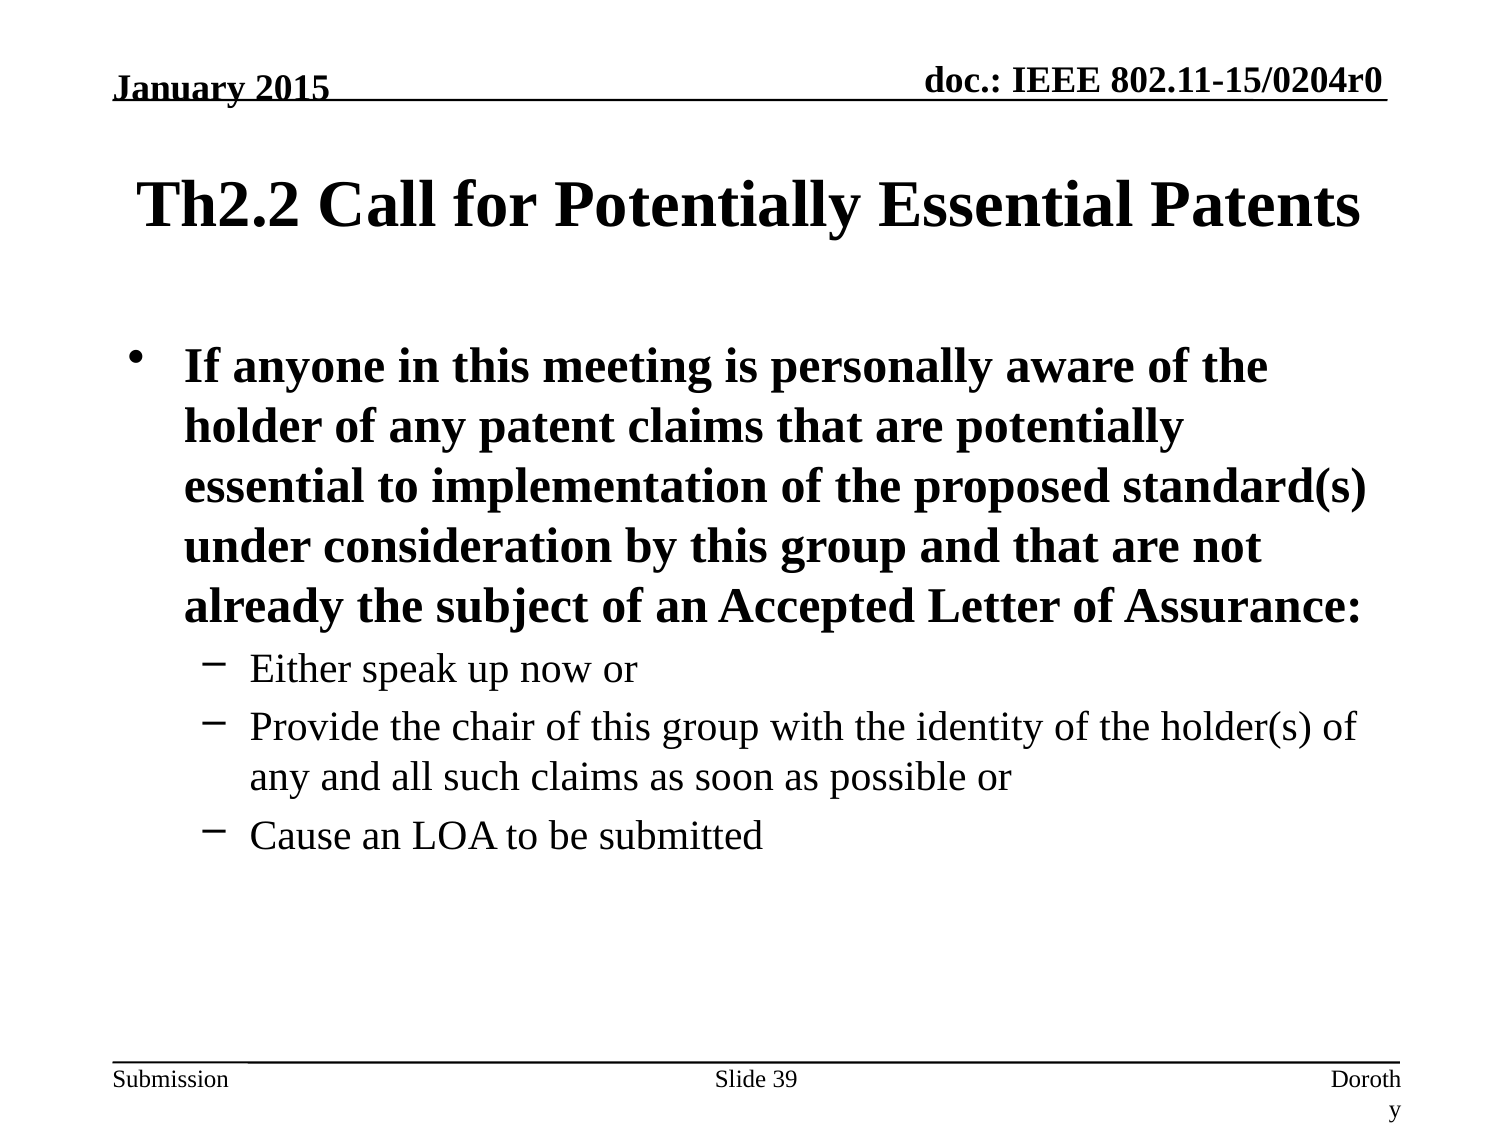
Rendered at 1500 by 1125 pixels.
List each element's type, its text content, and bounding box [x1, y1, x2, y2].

list If anyone in this meeting is personally aware of the holder of any patent claims that are potentially essential to implementation of the proposed standard(s) under consideration by this group and that are not already the subject of an Accepted Letter of Assurance: Either speak up now or Provide the chair of this group with the identity of the holder(s) of any and all such claims as soon as possible or Cause an LOA to be submitted [112, 324, 1388, 1001]
title Th2.2 Call for Potentially Essential Patents [112, 112, 1388, 288]
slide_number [112, 62, 401, 109]
footer Dorothy Stanley, Aruba Networks [1324, 1061, 1402, 1093]
slide_number Slide 39 [712, 1061, 800, 1093]
